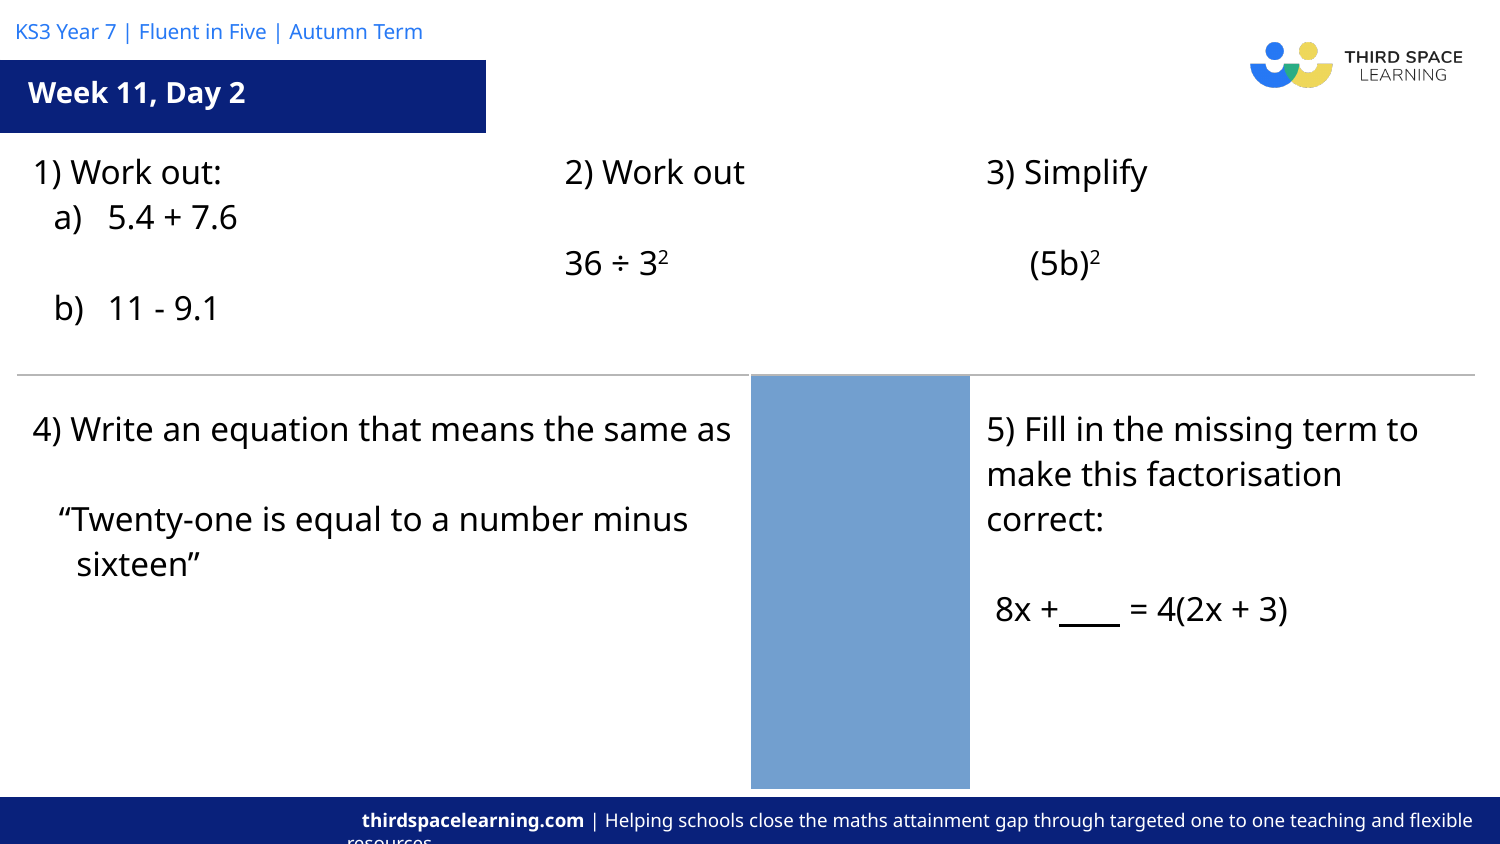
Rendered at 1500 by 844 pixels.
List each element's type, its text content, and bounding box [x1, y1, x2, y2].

table_cell 5) Fill in the missing term to make this factorisation correct: 8x + = 4(2x + 3) [972, 376, 1474, 788]
table_header 1) Work out: 5.4 + 7.6 11 - 9.1 [19, 142, 549, 374]
table_header 3) Simplify (5b)2 [972, 142, 1474, 374]
picture [1250, 33, 1465, 99]
table_cell 4) Write an equation that means the same as “Twenty-one is equal to a number minus sixteen” [19, 376, 749, 788]
table_header 2) Work out 36 ÷ 32 [550, 142, 970, 374]
text_box Week 11, Day 2 [13, 59, 383, 125]
